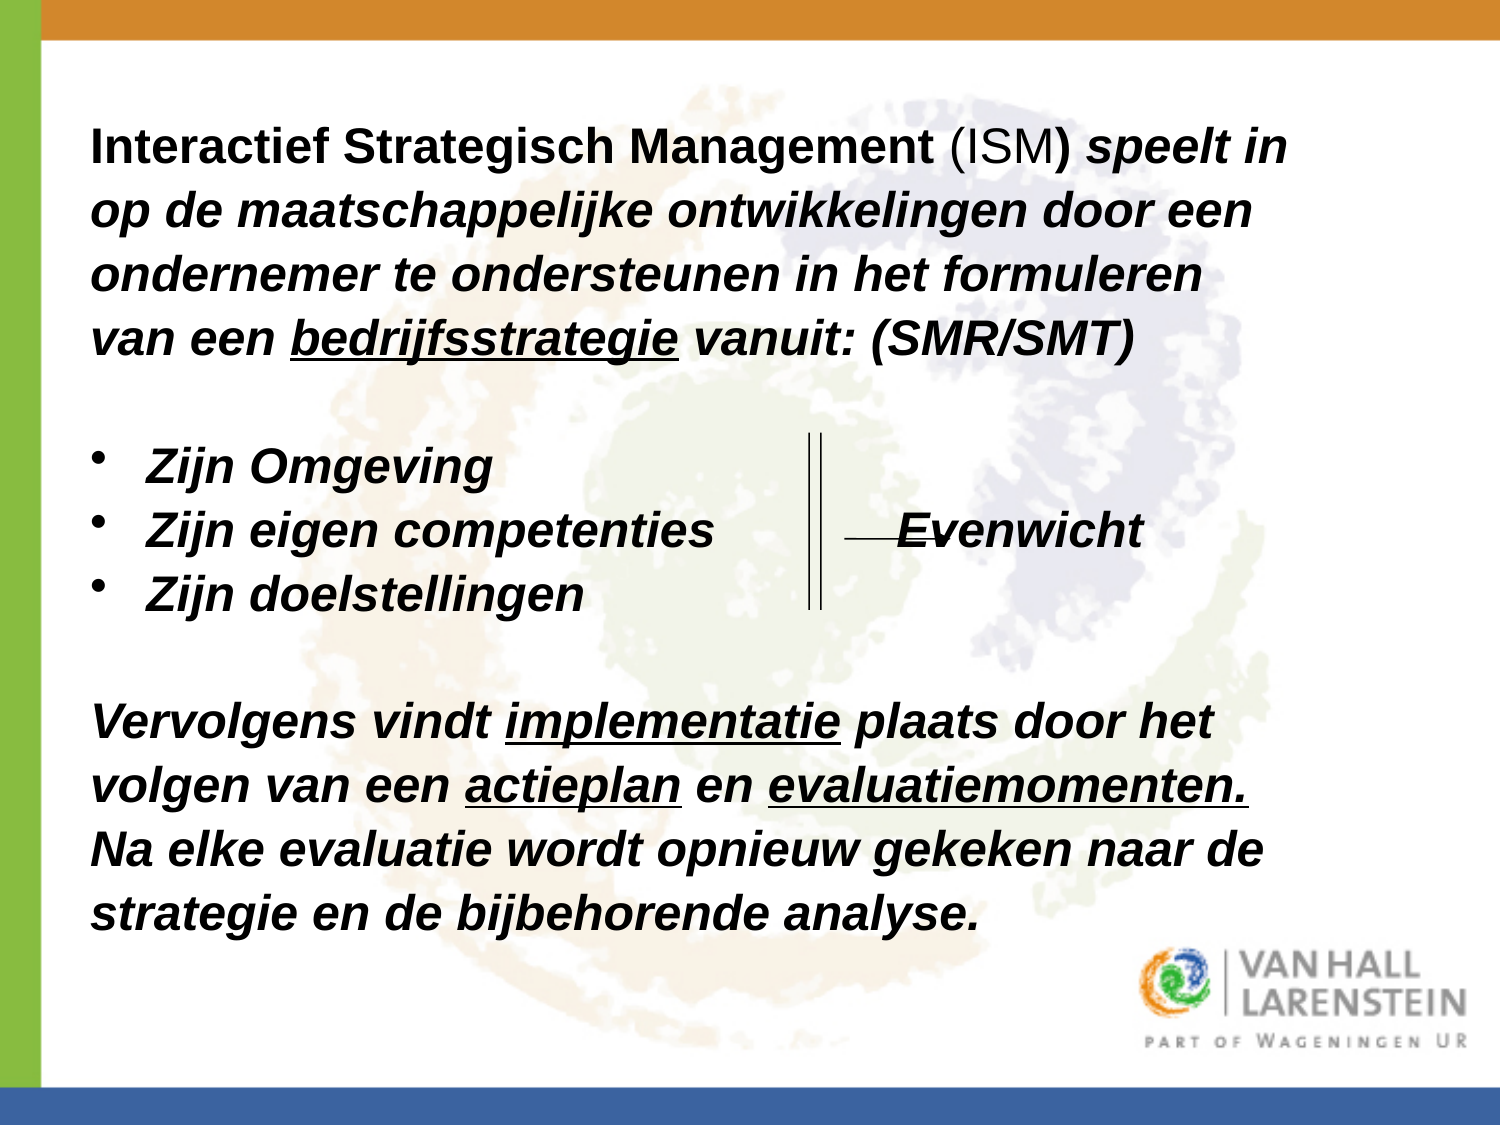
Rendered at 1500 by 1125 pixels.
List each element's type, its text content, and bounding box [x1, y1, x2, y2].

picture [0, 0, 1500, 1125]
list Interactief Strategisch Management (ISM) speelt in op de maatschappelijke ontwikkelingen door een ondernemer te ondersteunen in het formuleren van een bedrijfsstrategie vanuit: (SMR/SMT) Zijn Omgeving Zijn eigen competenties Evenwicht Zijn doelstellingen Vervolgens vindt implementatie plaats door het volgen van een actieplan en evaluatiemomenten. Na elke evaluatie wordt opnieuw gekeken naar de strategie en de bijbehorende analyse. [75, 42, 1425, 1005]
text_box [844, 532, 951, 546]
footer [512, 1024, 988, 1103]
